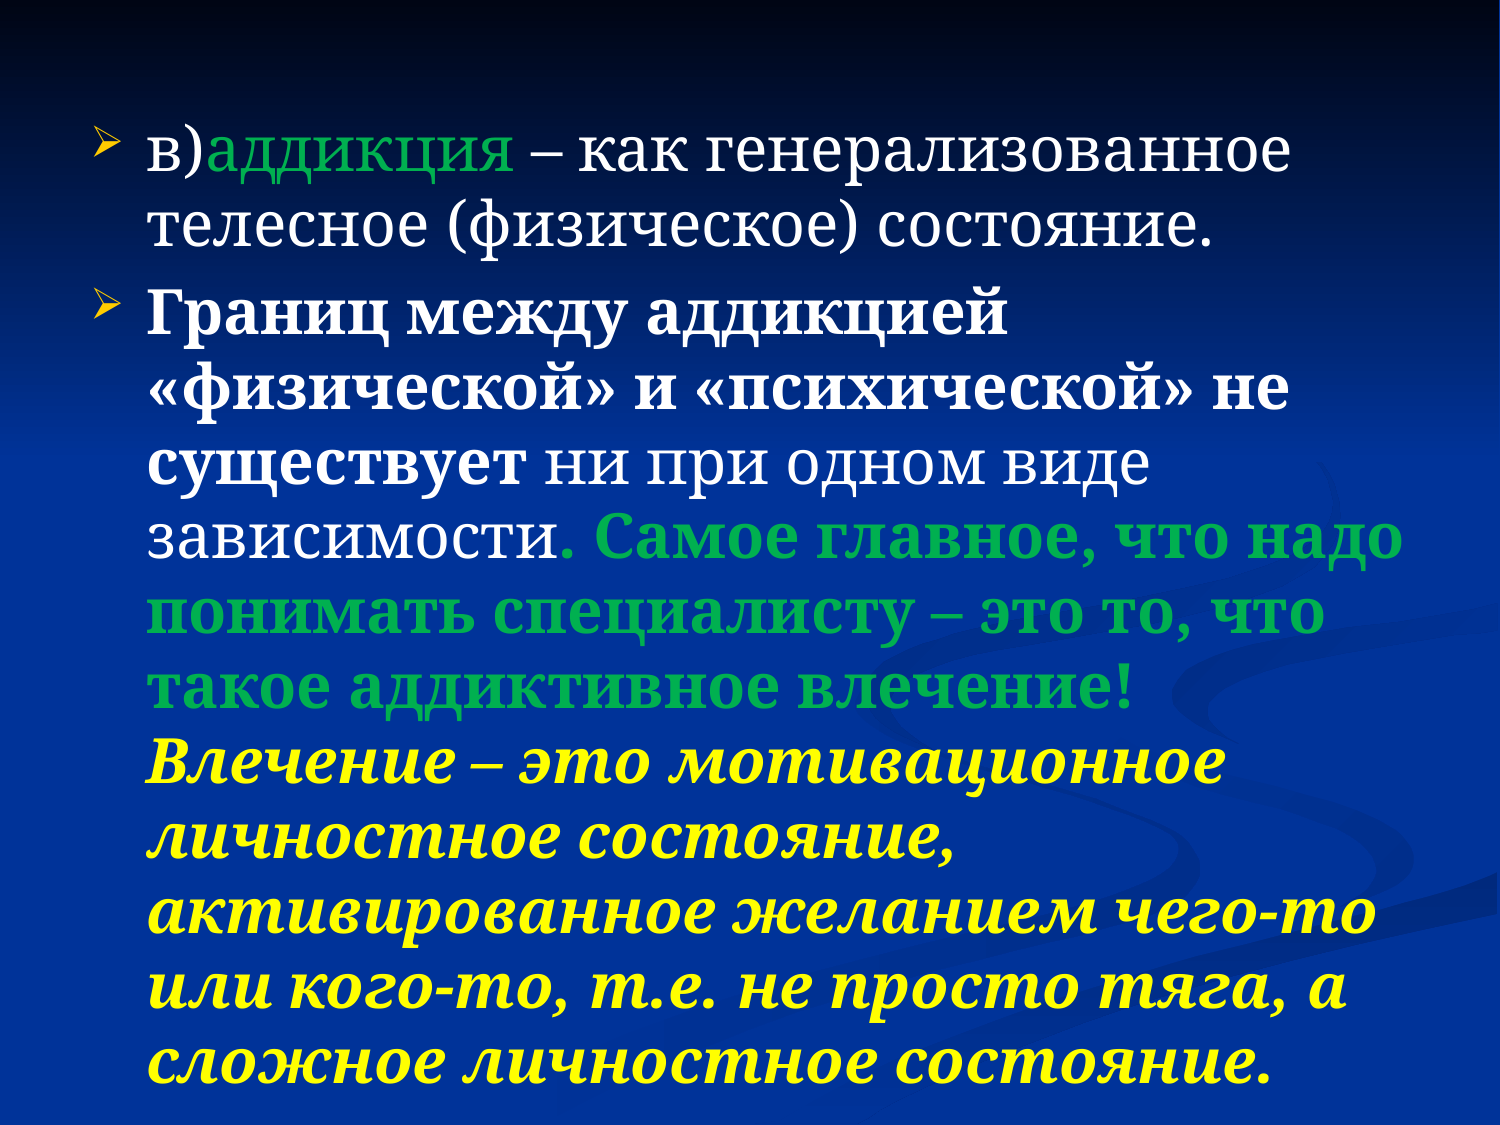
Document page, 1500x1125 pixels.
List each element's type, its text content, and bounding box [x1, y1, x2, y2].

list в)аддикция – как генерализованное телесное (физическое) состояние. Границ между аддикцией «физической» и «психической» не существует ни при одном виде зависимости. Самое главное, что надо понимать специалисту – это то, что такое аддиктивное влечение! Влечение – это мотивационное личностное состояние, активированное желанием чего-то или кого-то, т.е. не просто тяга, а сложное личностное состояние. [74, 101, 1426, 1036]
